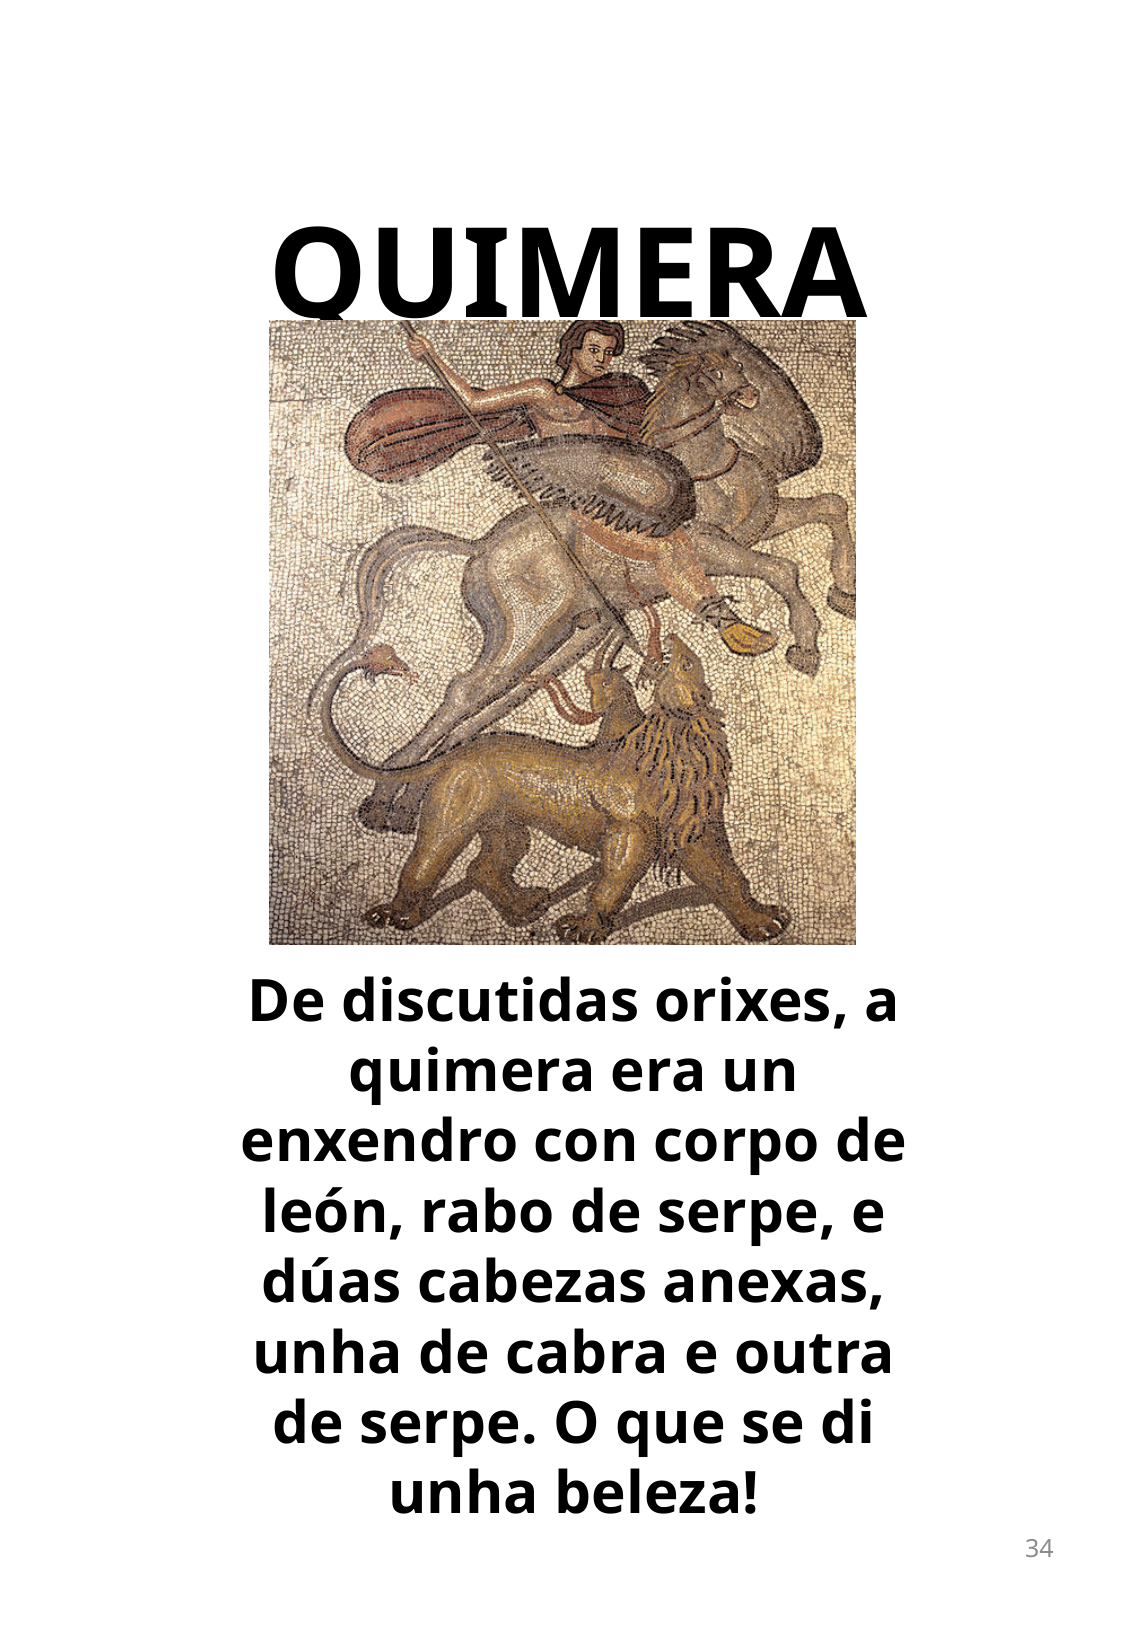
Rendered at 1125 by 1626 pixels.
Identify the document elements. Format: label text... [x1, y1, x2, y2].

picture [269, 319, 856, 945]
title QUIMERA [46, 167, 1090, 368]
text_box De discutidas orixes, a quimera era un enxendro con corpo de león, rabo de serpe, e dúas cabezas anexas, unha de cabra e outra de serpe. O que se di unha beleza! [210, 953, 938, 1528]
slide_number 34 [806, 1506, 1069, 1593]
